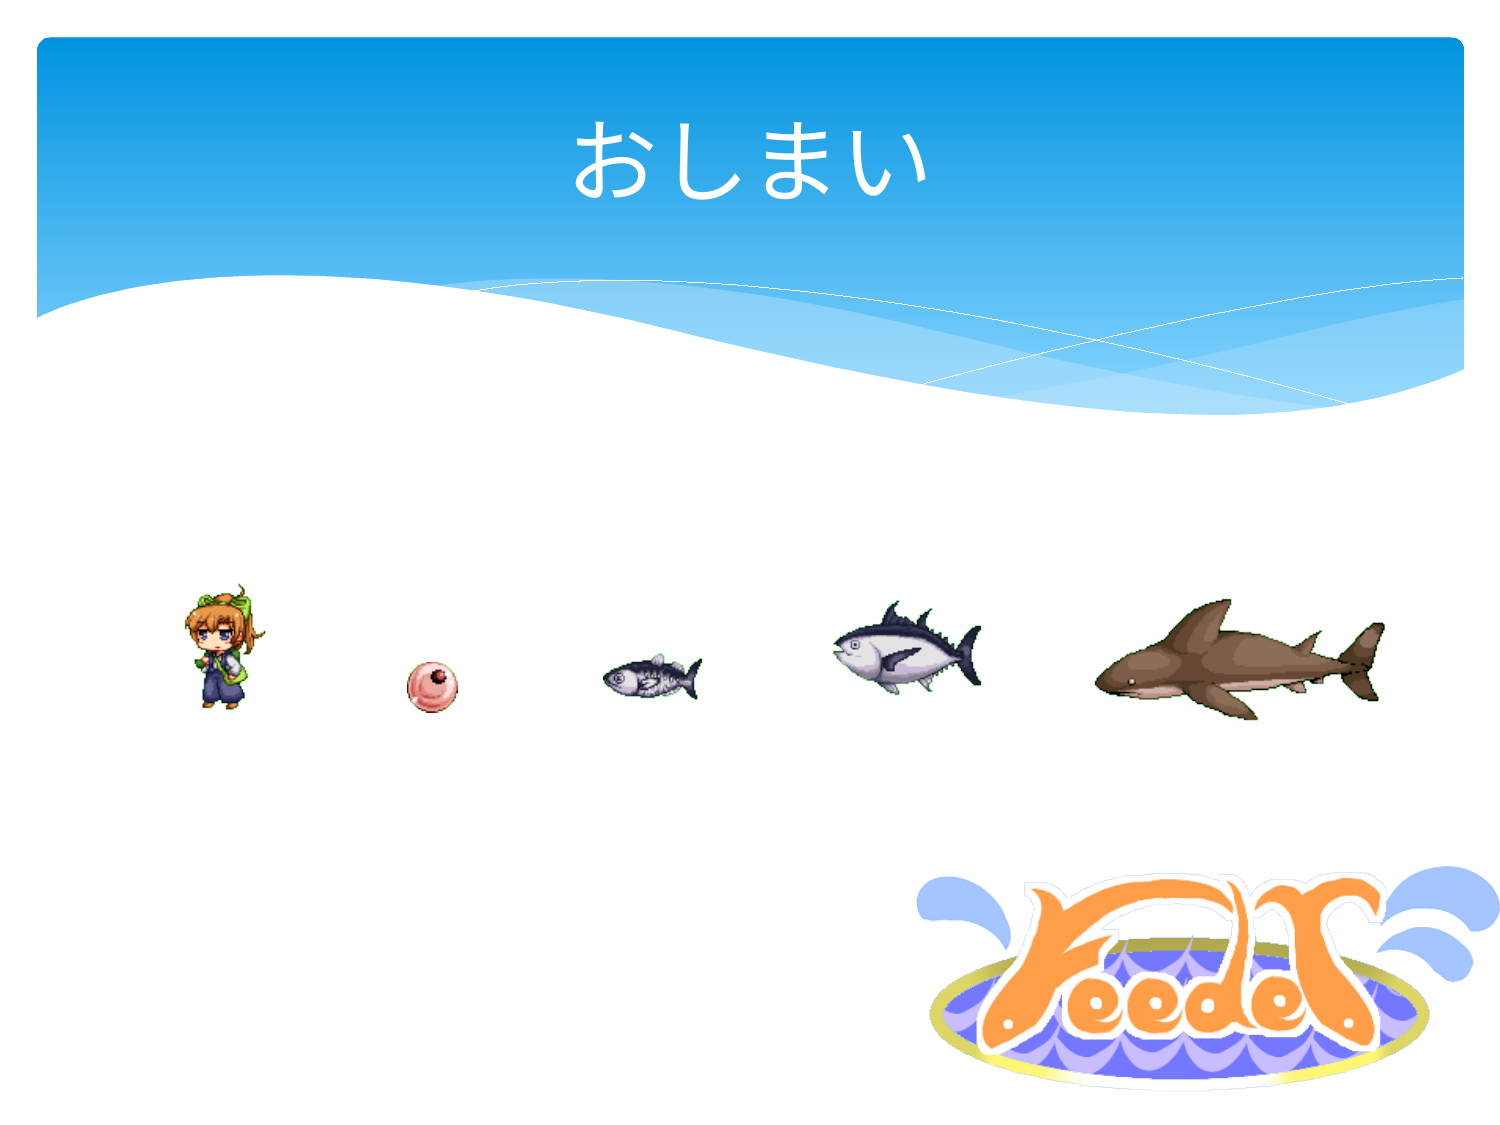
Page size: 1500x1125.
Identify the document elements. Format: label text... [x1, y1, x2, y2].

title おしまい [75, 55, 1425, 261]
picture [831, 582, 983, 733]
picture [1092, 582, 1393, 733]
picture [146, 562, 297, 713]
picture [407, 662, 459, 713]
picture [603, 632, 704, 734]
picture [903, 822, 1500, 1125]
